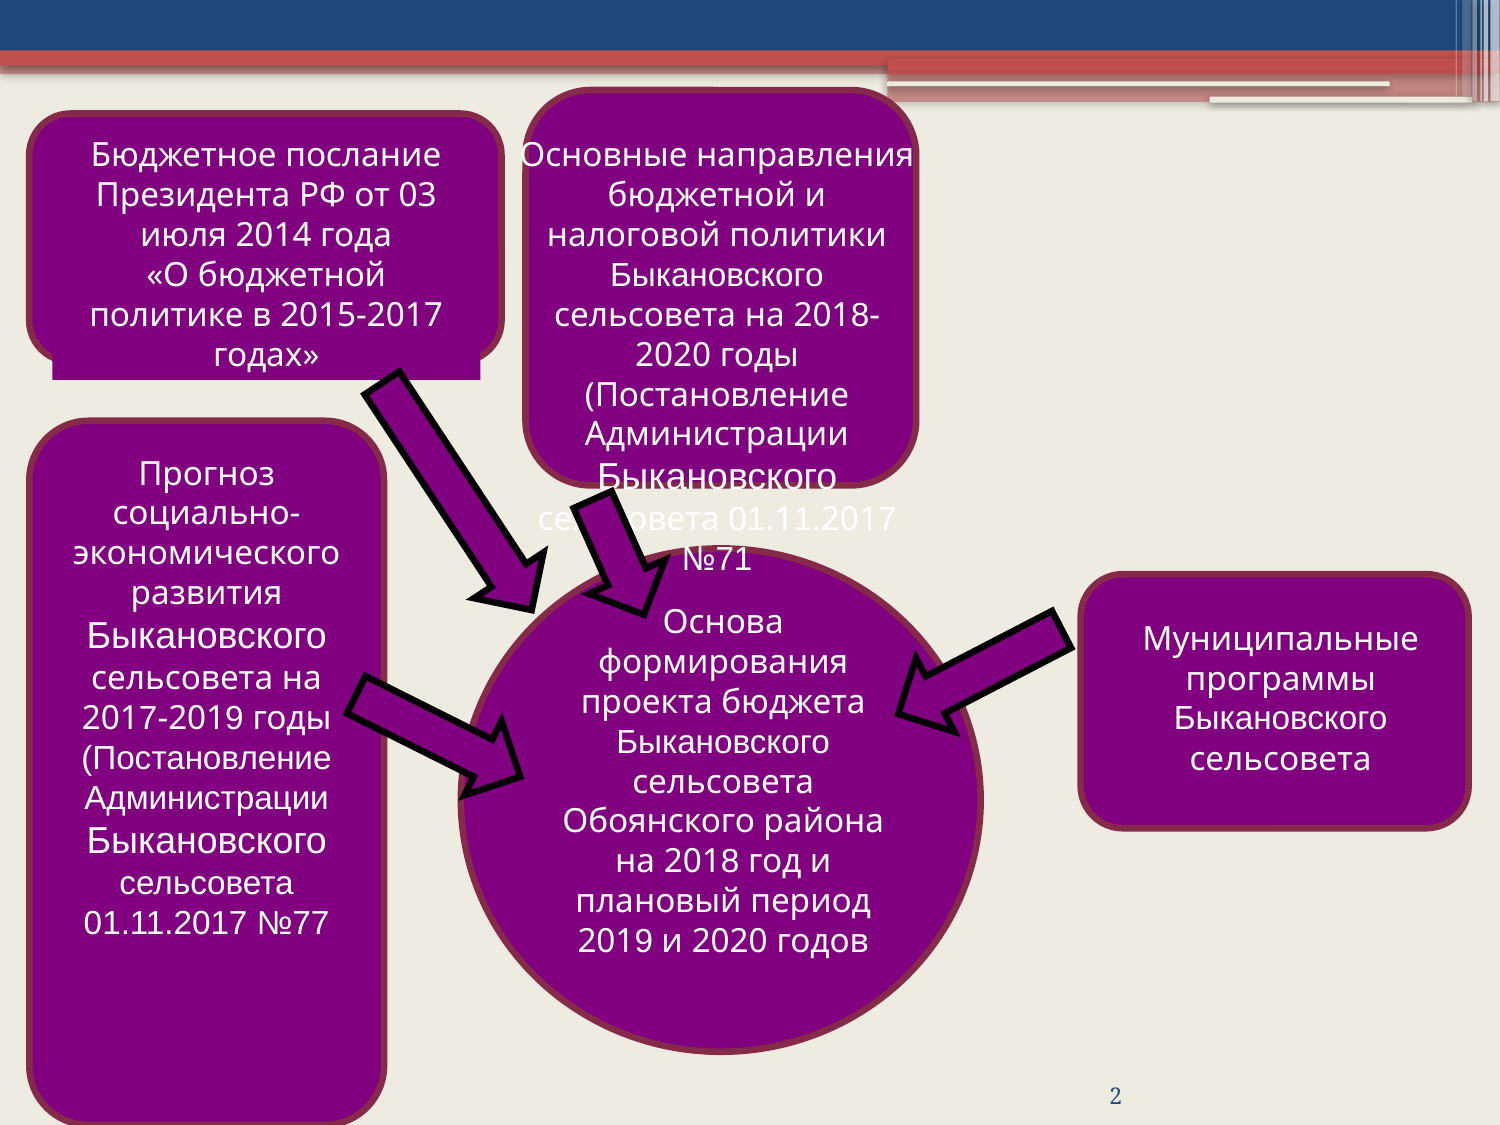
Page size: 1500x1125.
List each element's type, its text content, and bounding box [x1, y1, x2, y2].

text_box Прогноз социально- экономического развития Быкановского сельсовета на 2017-2019 годы (Постановление Администрации Быкановского сельсовета 01.11.2017 №77 [41, 444, 373, 989]
text_box Основа формирования проекта бюджета Быкановского сельсовета Обоянского района на 2018 год и плановый период 2019 и 2020 годов [534, 592, 913, 967]
text_box [532, 90, 909, 125]
text_box [574, 584, 607, 592]
text_box [29, 113, 502, 358]
text_box Муниципальные программы Быкановского сельсовета [1114, 609, 1447, 784]
text_box Основные направления бюджетной и налоговой политики Быкановского сельсовета на 2018-2020 годы (Постановление Администрации Быкановского сельсовета 01.11.2017 №71 [504, 125, 931, 584]
text_box [654, 584, 867, 592]
text_box [898, 610, 1072, 732]
text_box [29, 420, 385, 1125]
slide_number 2 [1025, 1075, 1123, 1113]
text_box Бюджетное послание Президента РФ от 03 июля 2014 года «О бюджетной политике в 2015-2017 годах» [52, 125, 481, 380]
text_box [460, 625, 981, 1052]
text_box [1080, 574, 1469, 829]
text_box [364, 371, 544, 611]
text_box [573, 491, 666, 615]
text_box [346, 676, 521, 796]
